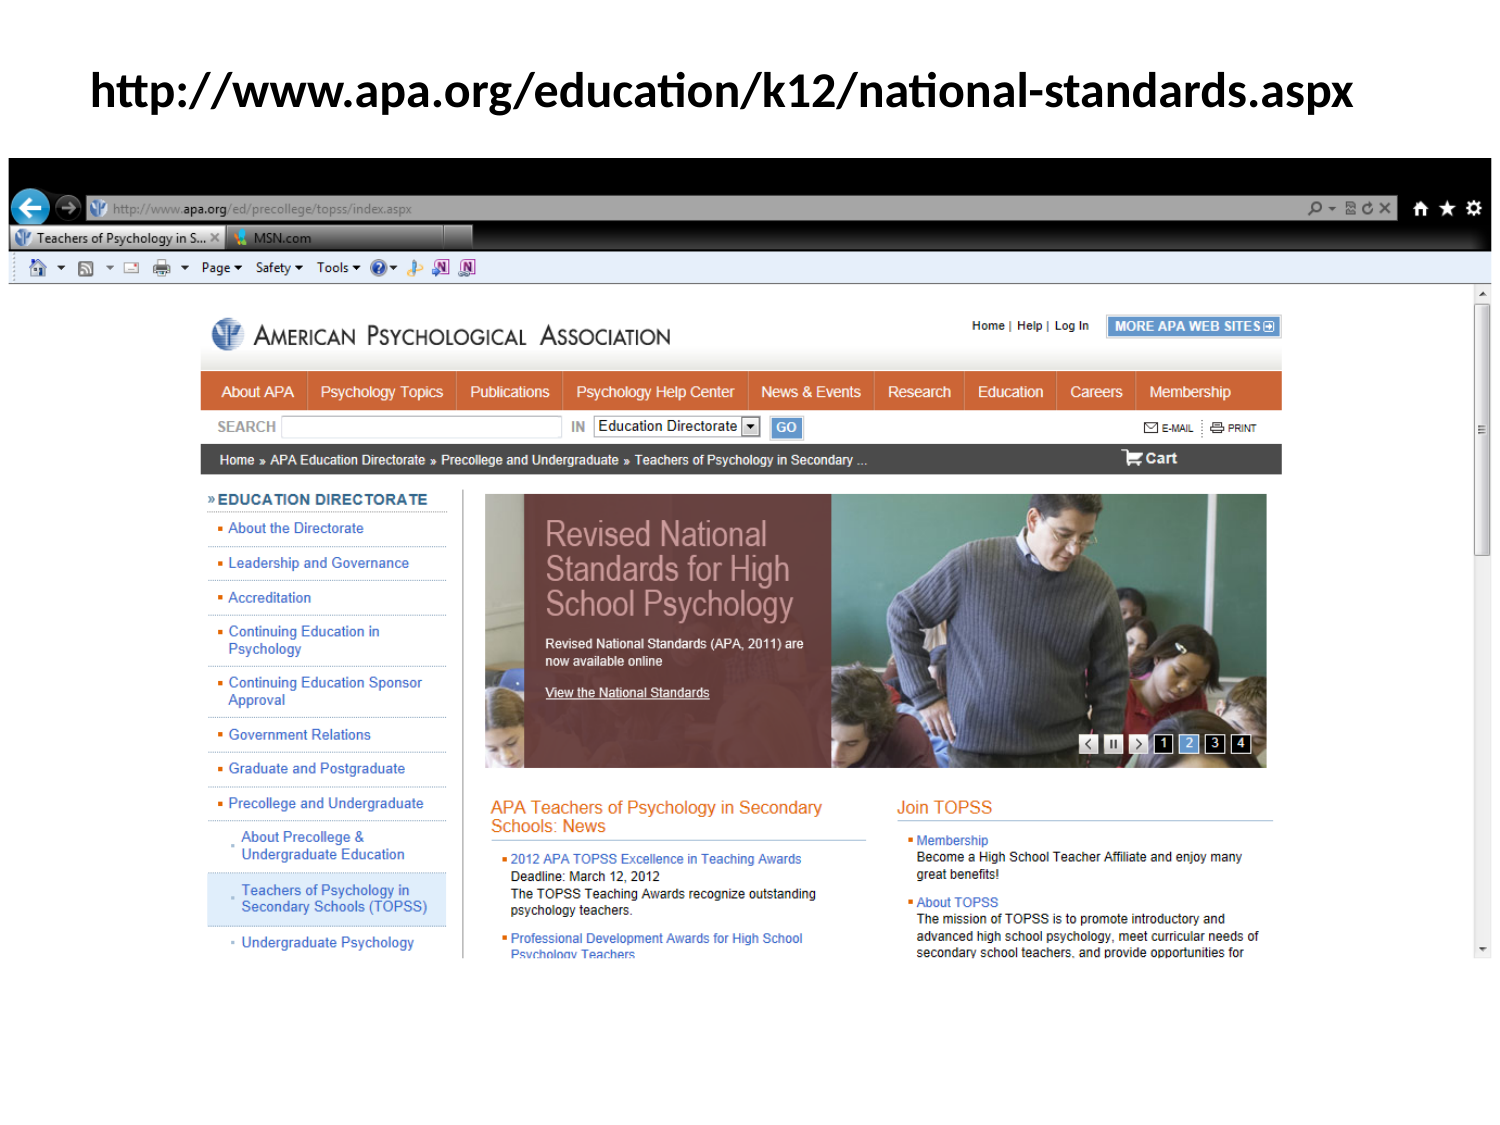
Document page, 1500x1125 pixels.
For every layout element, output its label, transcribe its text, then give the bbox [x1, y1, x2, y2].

picture [0, 158, 1500, 967]
text_box http://www.apa.org/education/k12/national-standards.aspx [74, 49, 1438, 125]
